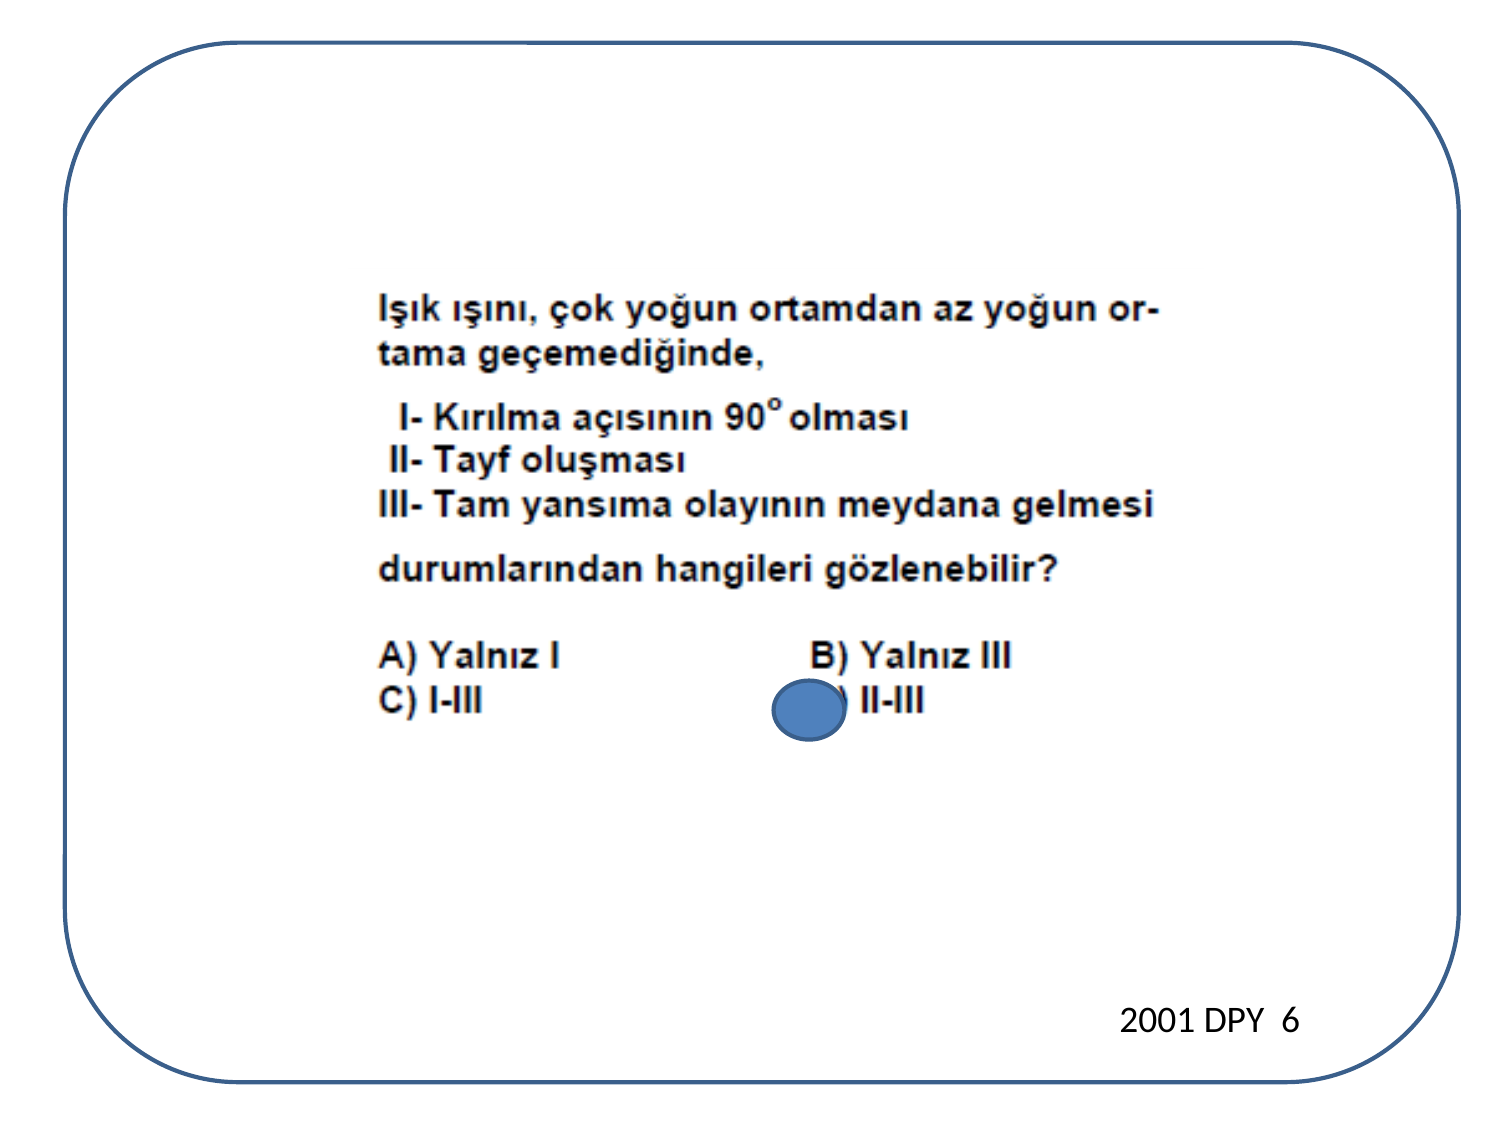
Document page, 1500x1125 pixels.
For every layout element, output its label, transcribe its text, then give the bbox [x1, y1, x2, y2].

picture [348, 266, 1204, 737]
text_box 2001 DPY 6 [1104, 987, 1332, 1048]
text_box [62, 40, 1461, 1085]
